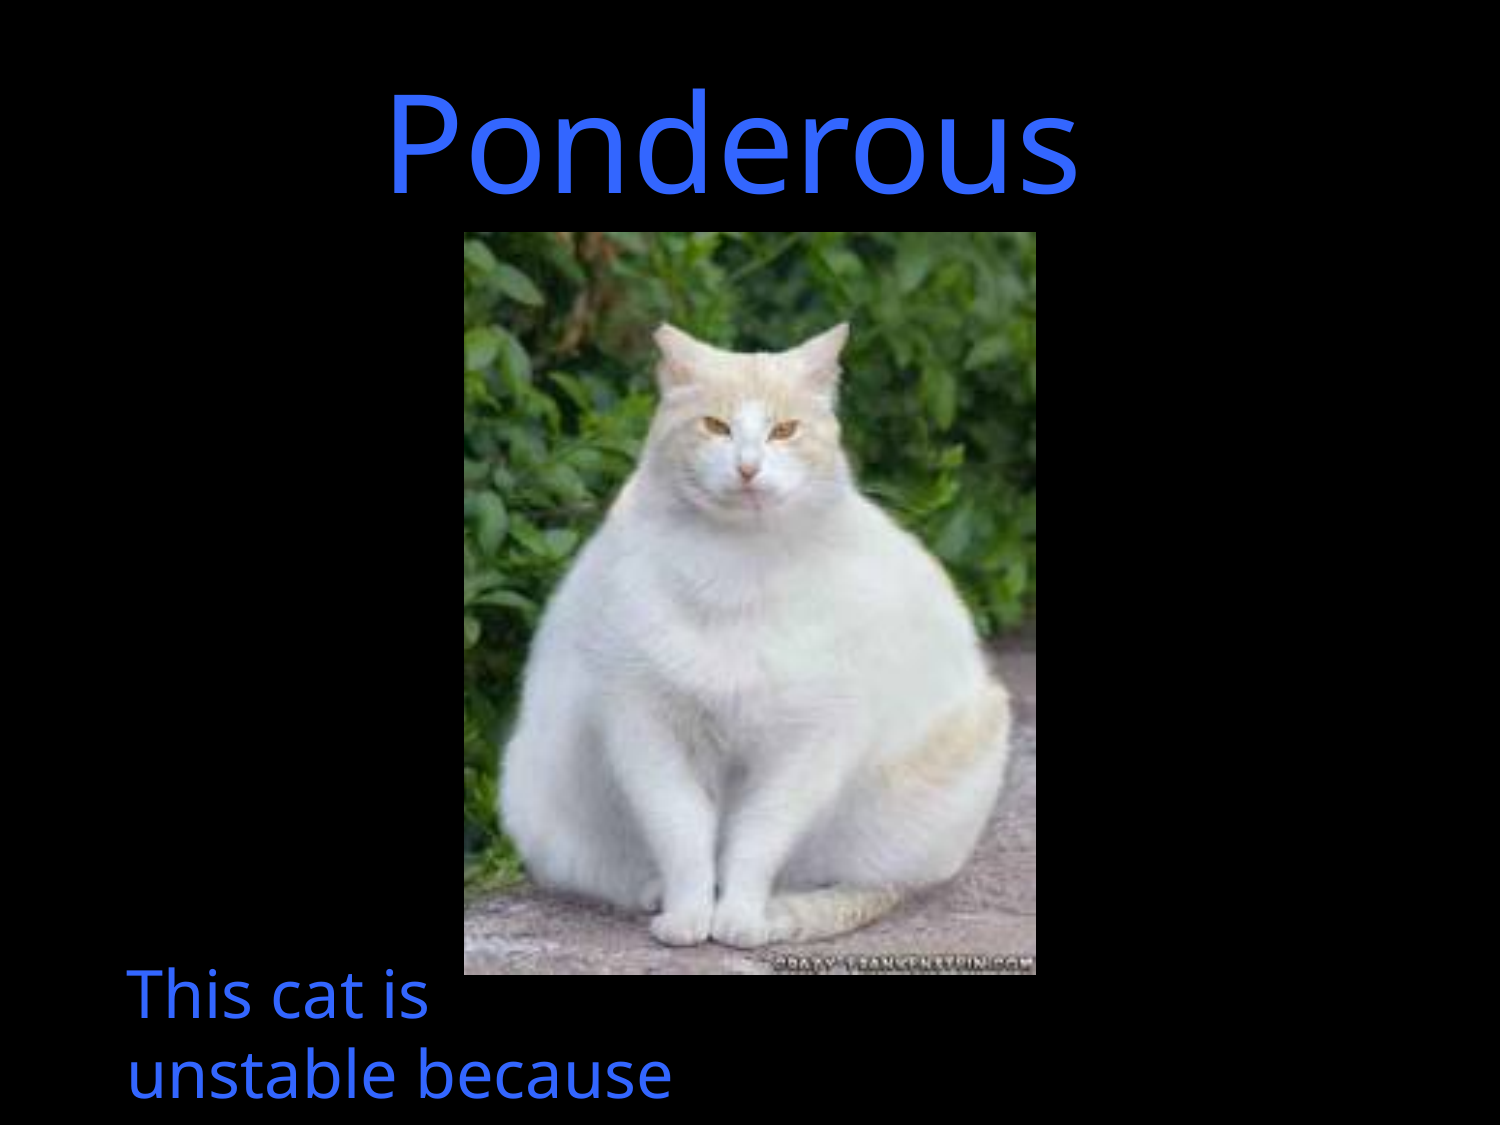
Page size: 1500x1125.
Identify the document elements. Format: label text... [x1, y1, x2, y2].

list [74, 232, 1426, 976]
text_box This cat is unstable because of its size. [111, 984, 720, 1125]
title Ponderous [75, 45, 1425, 231]
